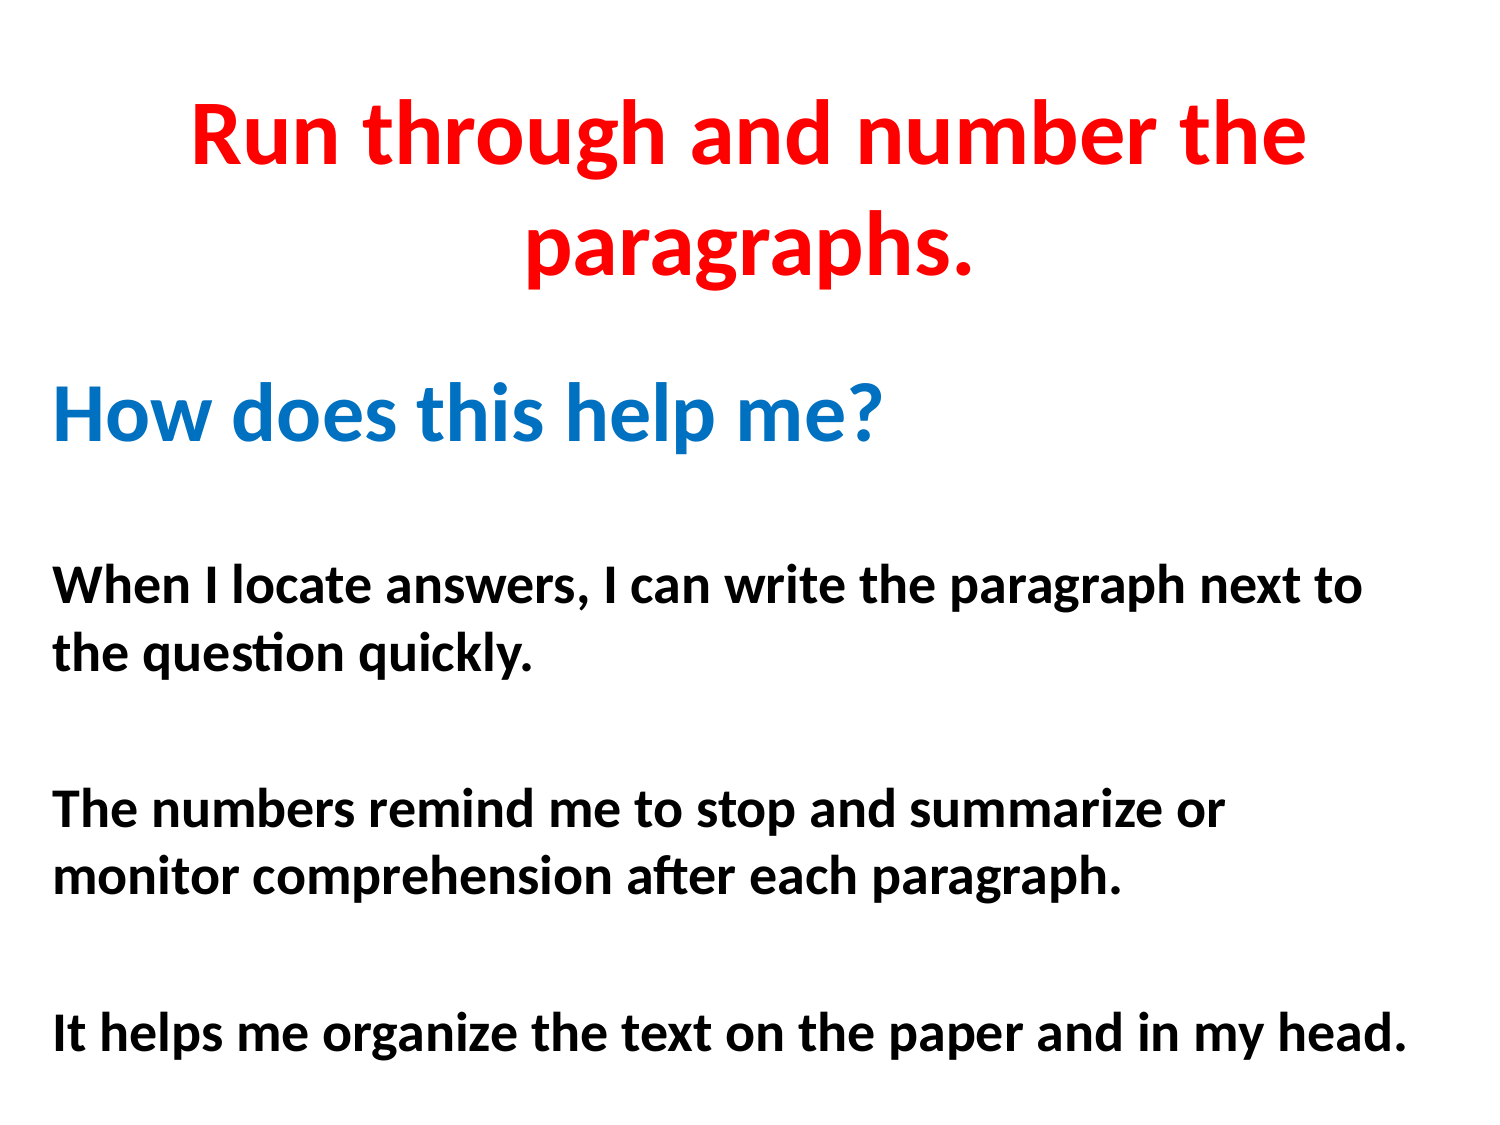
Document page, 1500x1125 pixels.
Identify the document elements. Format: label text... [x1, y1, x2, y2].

title Run through and number the paragraphs. [112, 62, 1388, 304]
subtitle How does this help me? When I locate answers, I can write the paragraph next to the question quickly. The numbers remind me to stop and summarize or monitor comprehension after each paragraph. It helps me organize the text on the paper and in my head. [37, 350, 1425, 1100]
